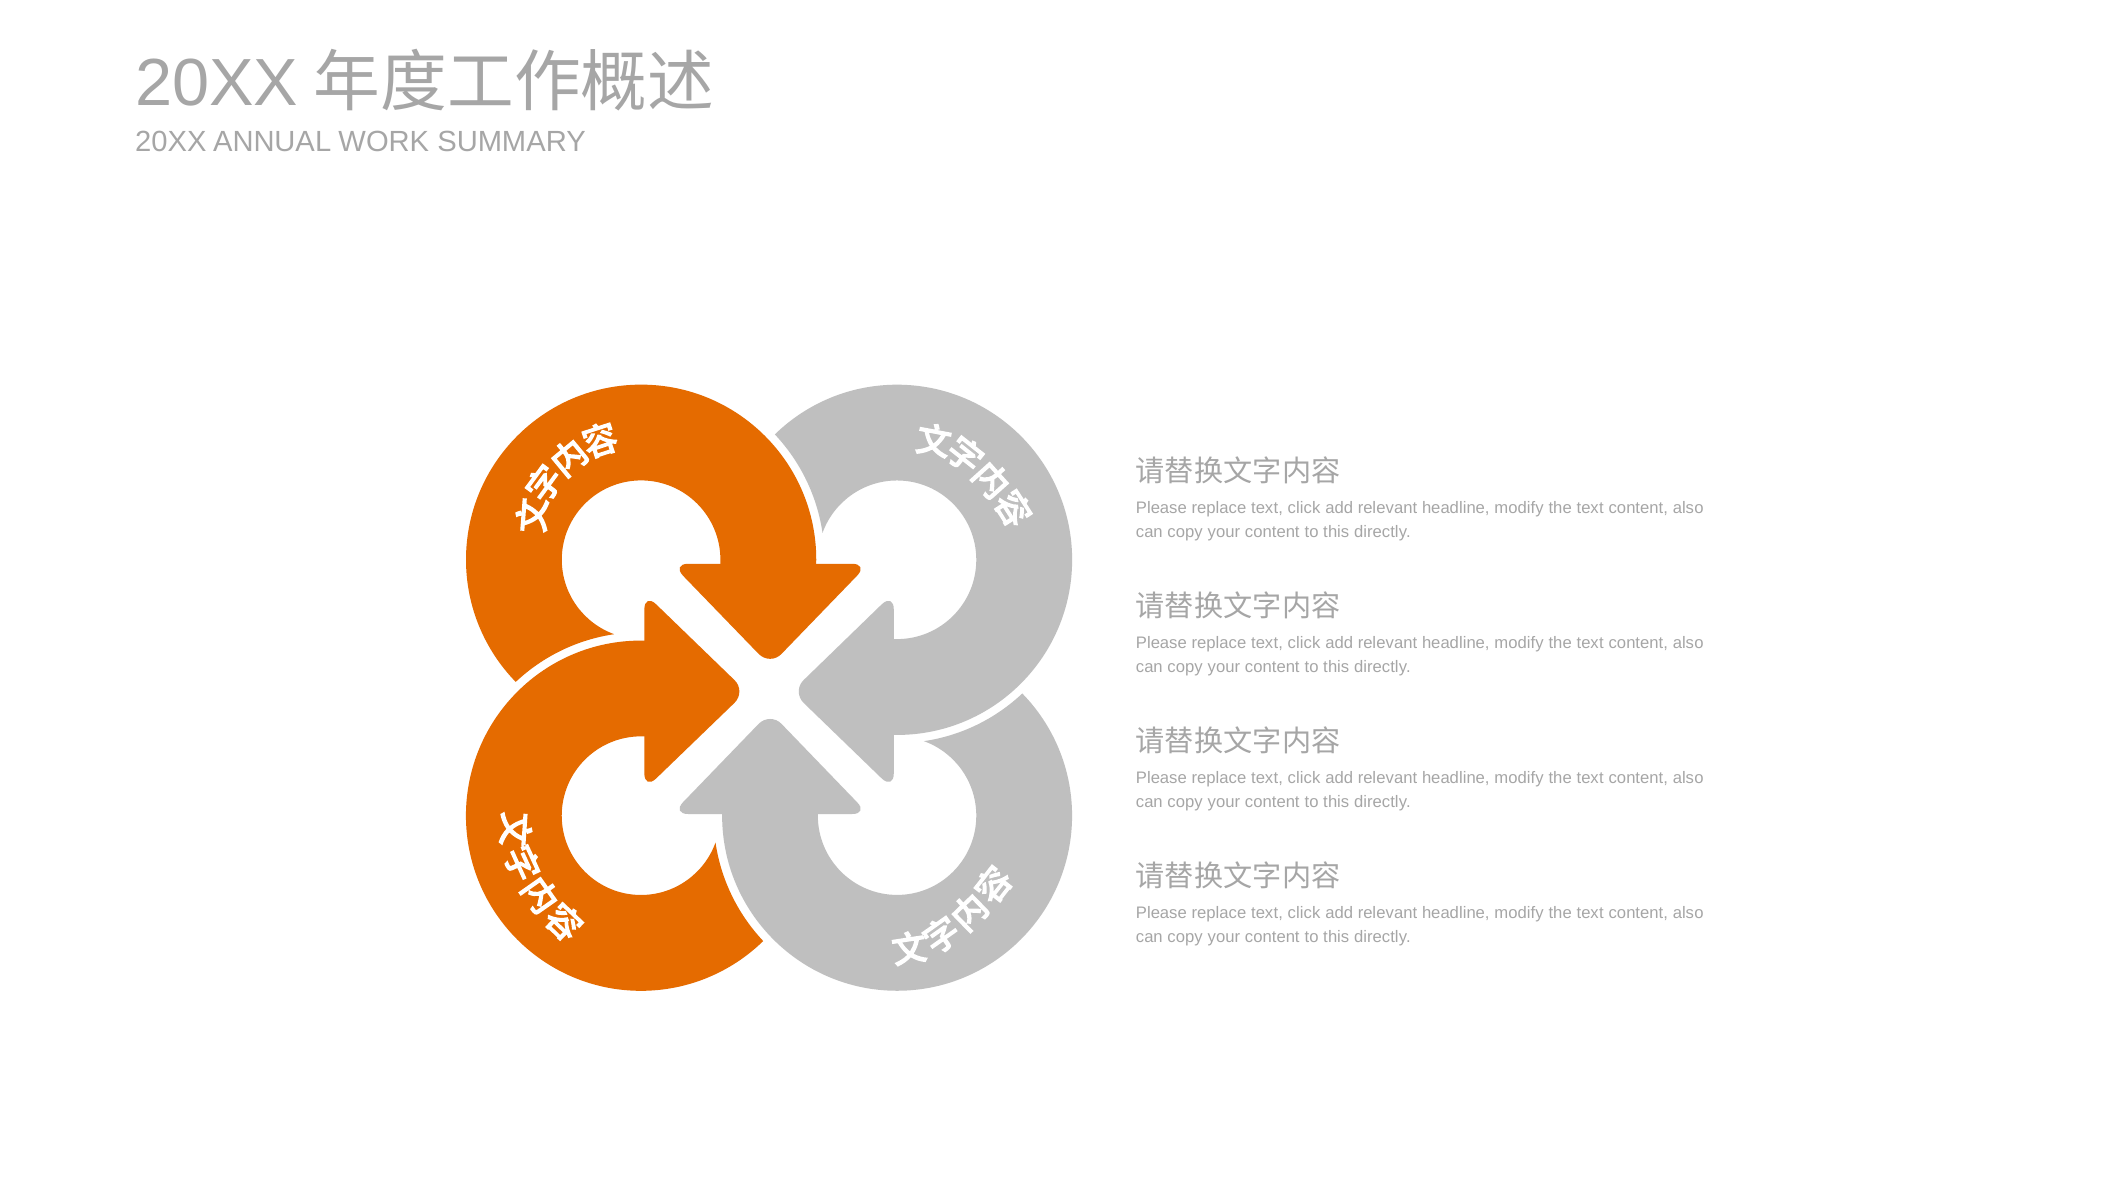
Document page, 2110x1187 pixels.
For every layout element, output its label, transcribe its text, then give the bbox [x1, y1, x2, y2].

text_box 20XX ANNUAL WORK SUMMARY [135, 122, 596, 158]
text_box 20XX年度工作概述 [135, 38, 783, 119]
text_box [1135, 715, 1728, 810]
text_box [1135, 850, 1728, 945]
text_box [1135, 580, 1728, 674]
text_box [1135, 444, 1728, 539]
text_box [465, 384, 1073, 991]
